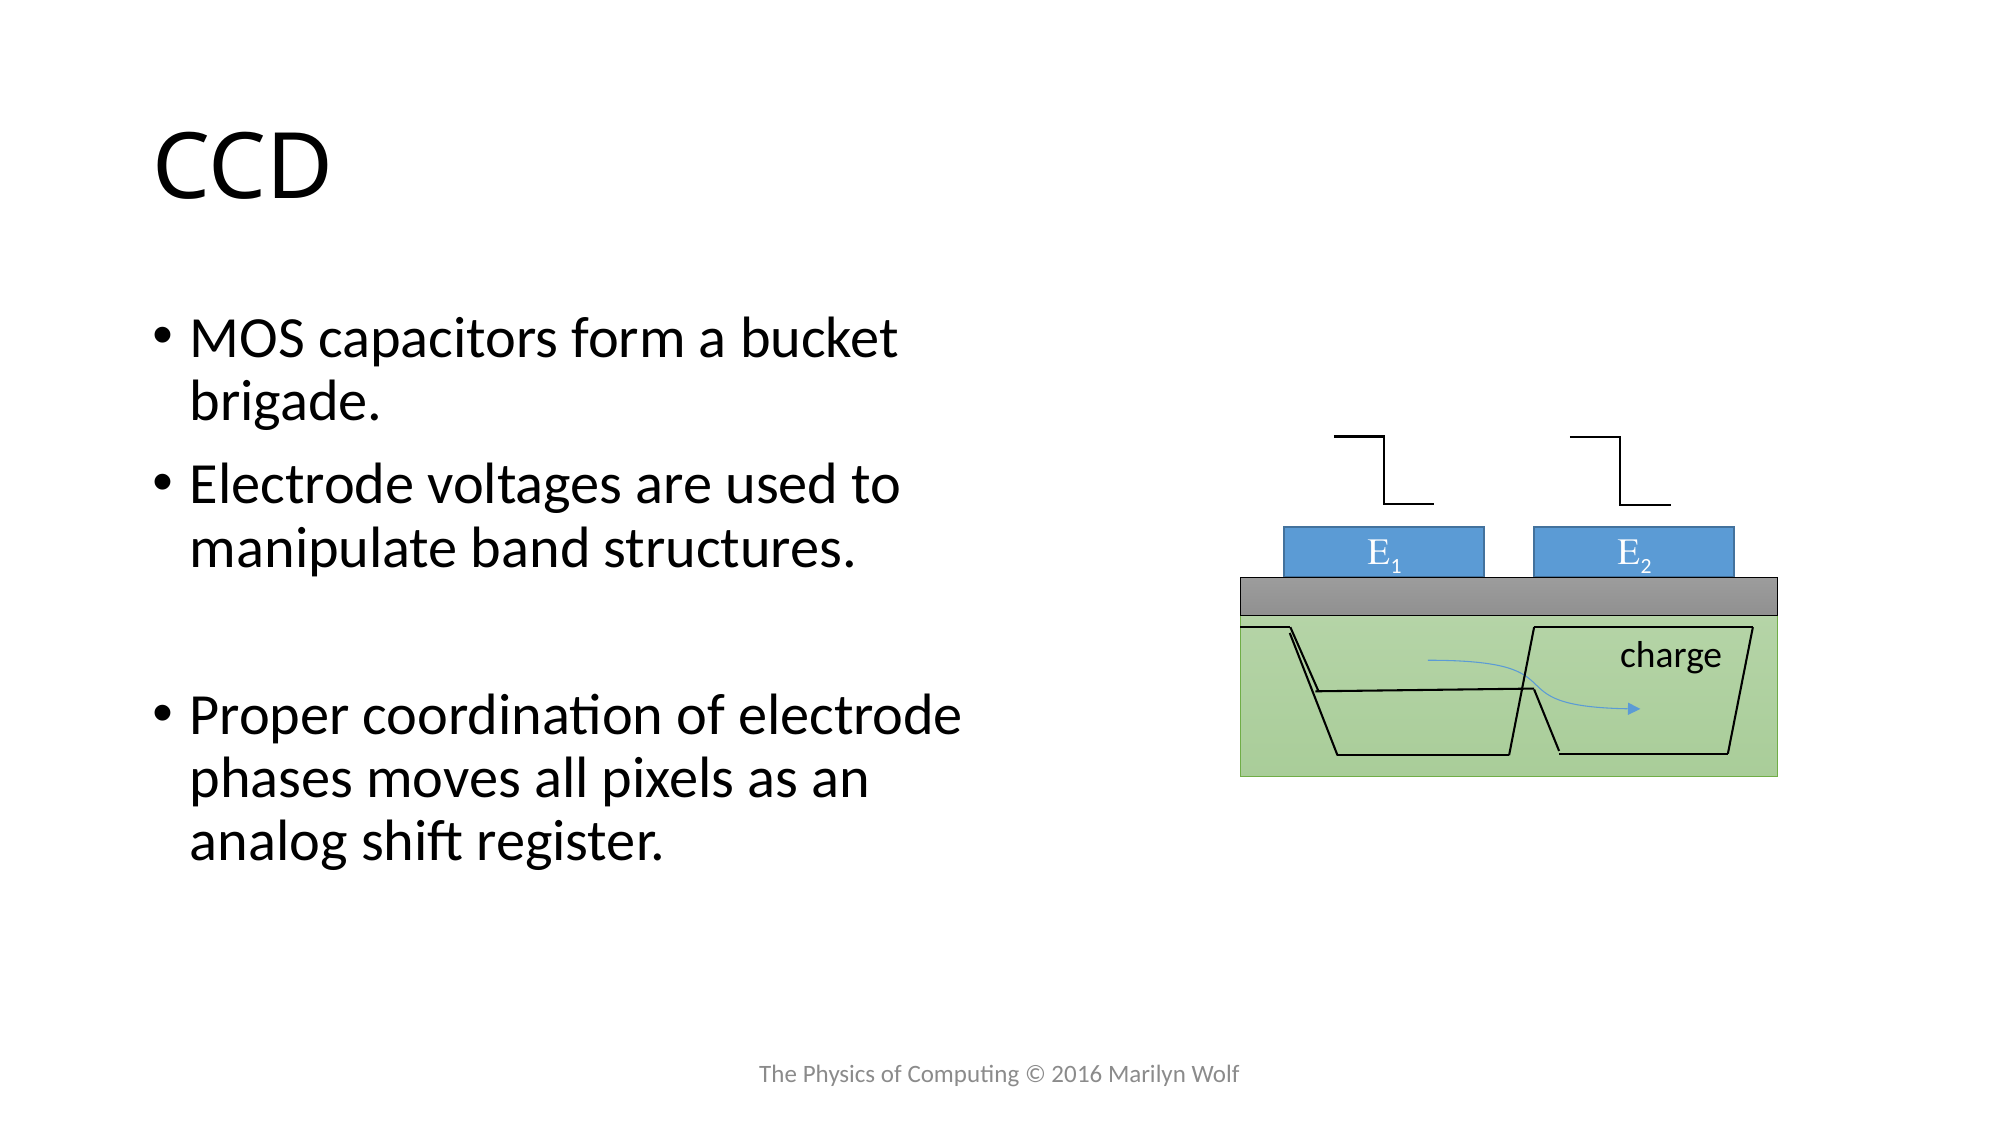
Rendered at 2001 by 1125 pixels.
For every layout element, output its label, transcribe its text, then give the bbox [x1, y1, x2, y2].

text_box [1427, 622, 1739, 627]
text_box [1333, 436, 1435, 504]
text_box [1240, 577, 1778, 616]
text_box [1240, 616, 1778, 777]
footer The Physics of Computing © 2016 Marilyn Wolf [662, 1042, 1338, 1103]
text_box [1240, 627, 1753, 756]
title CCD [137, 59, 1863, 278]
text_box E1 [1283, 526, 1485, 577]
text_box E2 [1533, 526, 1735, 577]
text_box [1570, 437, 1671, 505]
